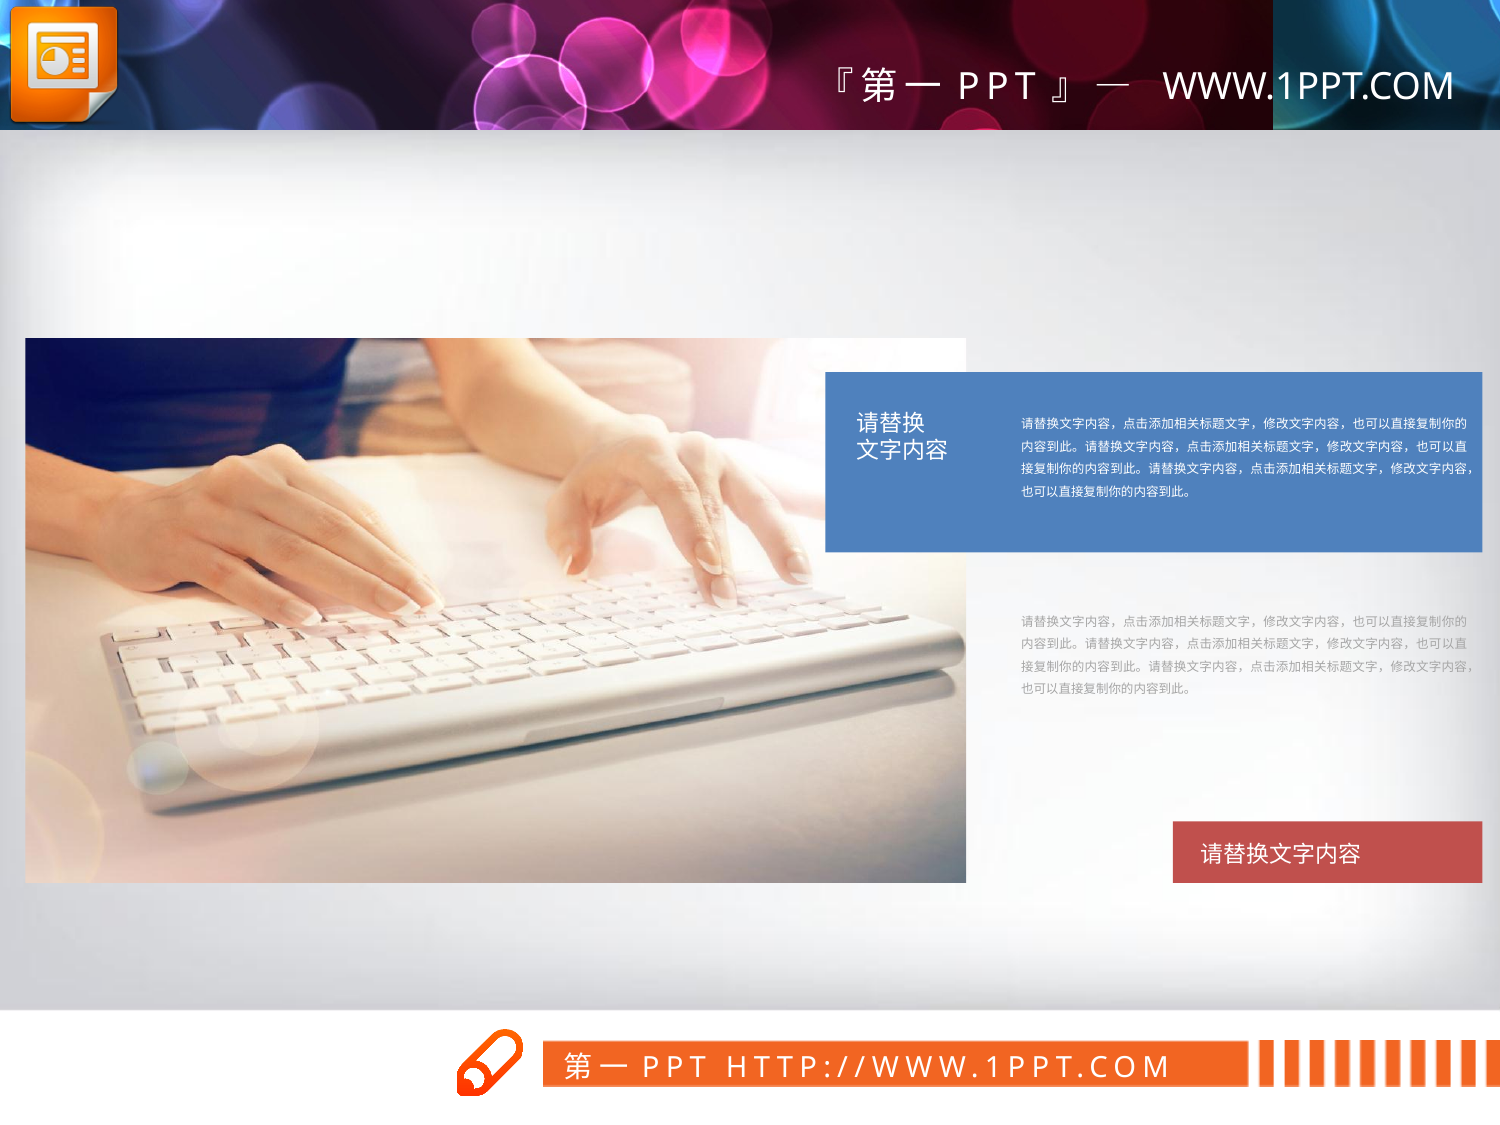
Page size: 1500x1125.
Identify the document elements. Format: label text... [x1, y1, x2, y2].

text_box 请替换文字内容，点击添加相关标题文字，修改文字内容，也可以直接复制你的内容到此。请替换文字内容，点击添加相关标题文字，修改文字内容，也可以直接复制你的内容到此。请替换文字内容，点击添加相关标题文字，修改文字内容，也可以直接复制你的内容到此。 [1005, 598, 1483, 744]
text_box 请替换文字内容，点击添加相关标题文字，修改文字内容，也可以直接复制你的内容到此。请替换文字内容，点击添加相关标题文字，修改文字内容，也可以直接复制你的内容到此。请替换文字内容，点击添加相关标题文字，修改文字内容，也可以直接复制你的内容到此。 [1005, 400, 1483, 546]
text_box 请替换文字内容 [1184, 831, 1384, 871]
text_box [1171, 819, 1484, 885]
picture [543, 1040, 1500, 1087]
text_box [23, 336, 968, 885]
picture [0, 0, 1500, 1012]
text_box 请替换 文字内容 [840, 400, 975, 474]
text_box [823, 370, 1484, 554]
